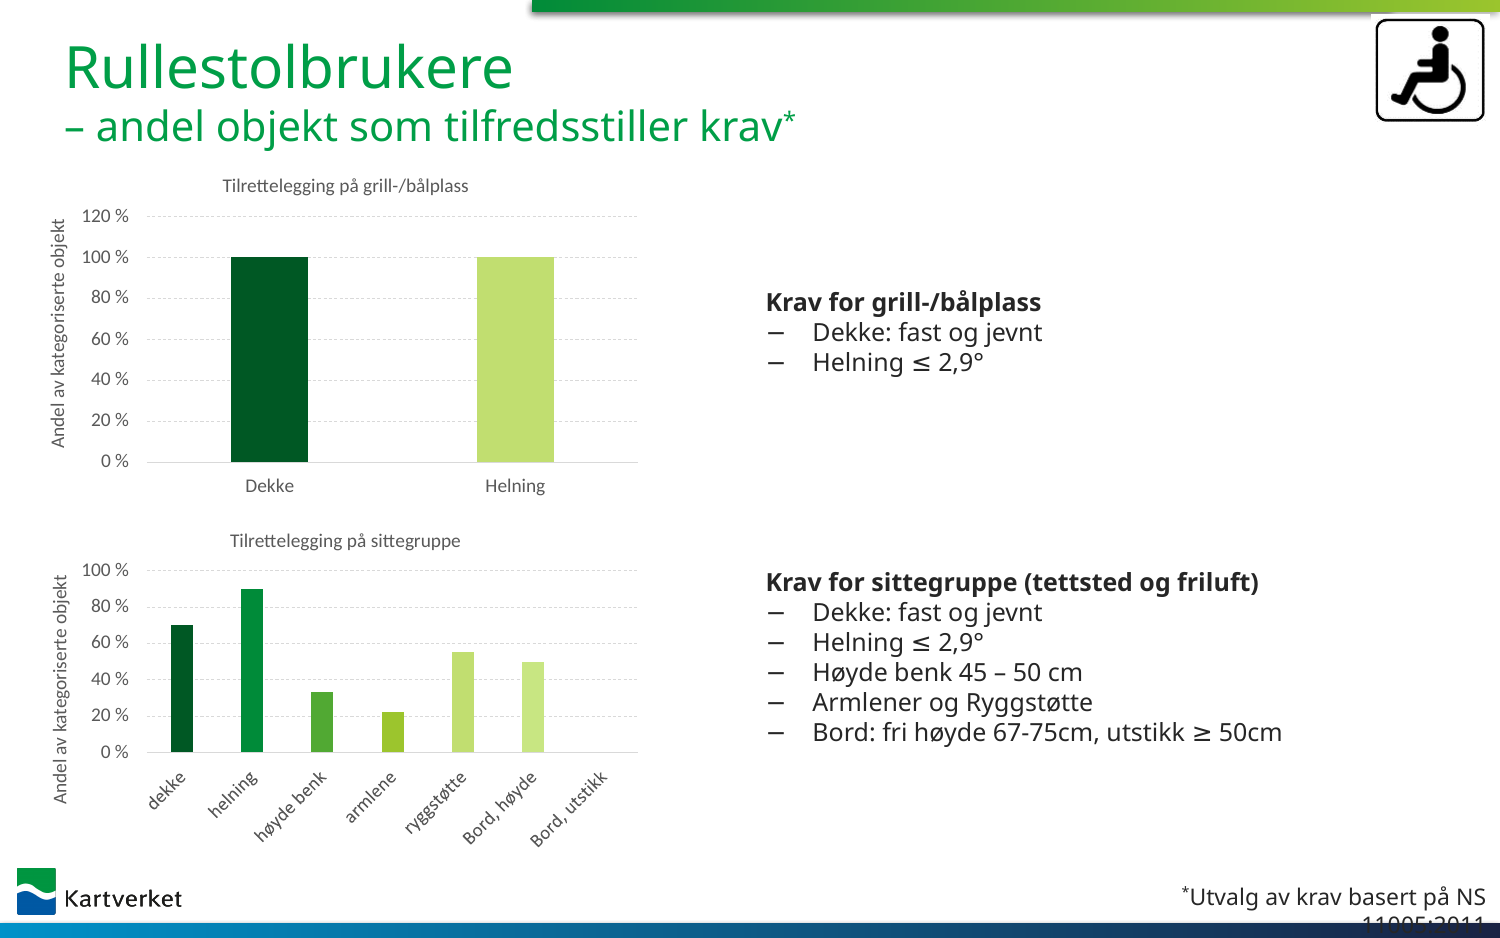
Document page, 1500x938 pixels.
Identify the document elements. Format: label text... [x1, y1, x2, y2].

text_box *Utvalg av krav basert på NS 11005:2011 [1068, 873, 1500, 938]
picture [1371, 13, 1491, 127]
picture [41, 520, 650, 859]
text_box Krav for grill-/bålplass Dekke: fast og jevnt Helning ≤ 2,9° [750, 279, 1452, 384]
picture [41, 166, 650, 505]
text_box Rullestolbrukere – andel objekt som tilfredsstiller krav* [49, 14, 1431, 158]
text_box Krav for sittegruppe (tettsted og friluft) Dekke: fast og jevnt Helning ≤ 2,9° Høyde benk 45 – 50 cm Armlener og Ryggstøtte Bord: fri høyde 67-75cm, utstikk ≥ 50cm [750, 559, 1500, 754]
